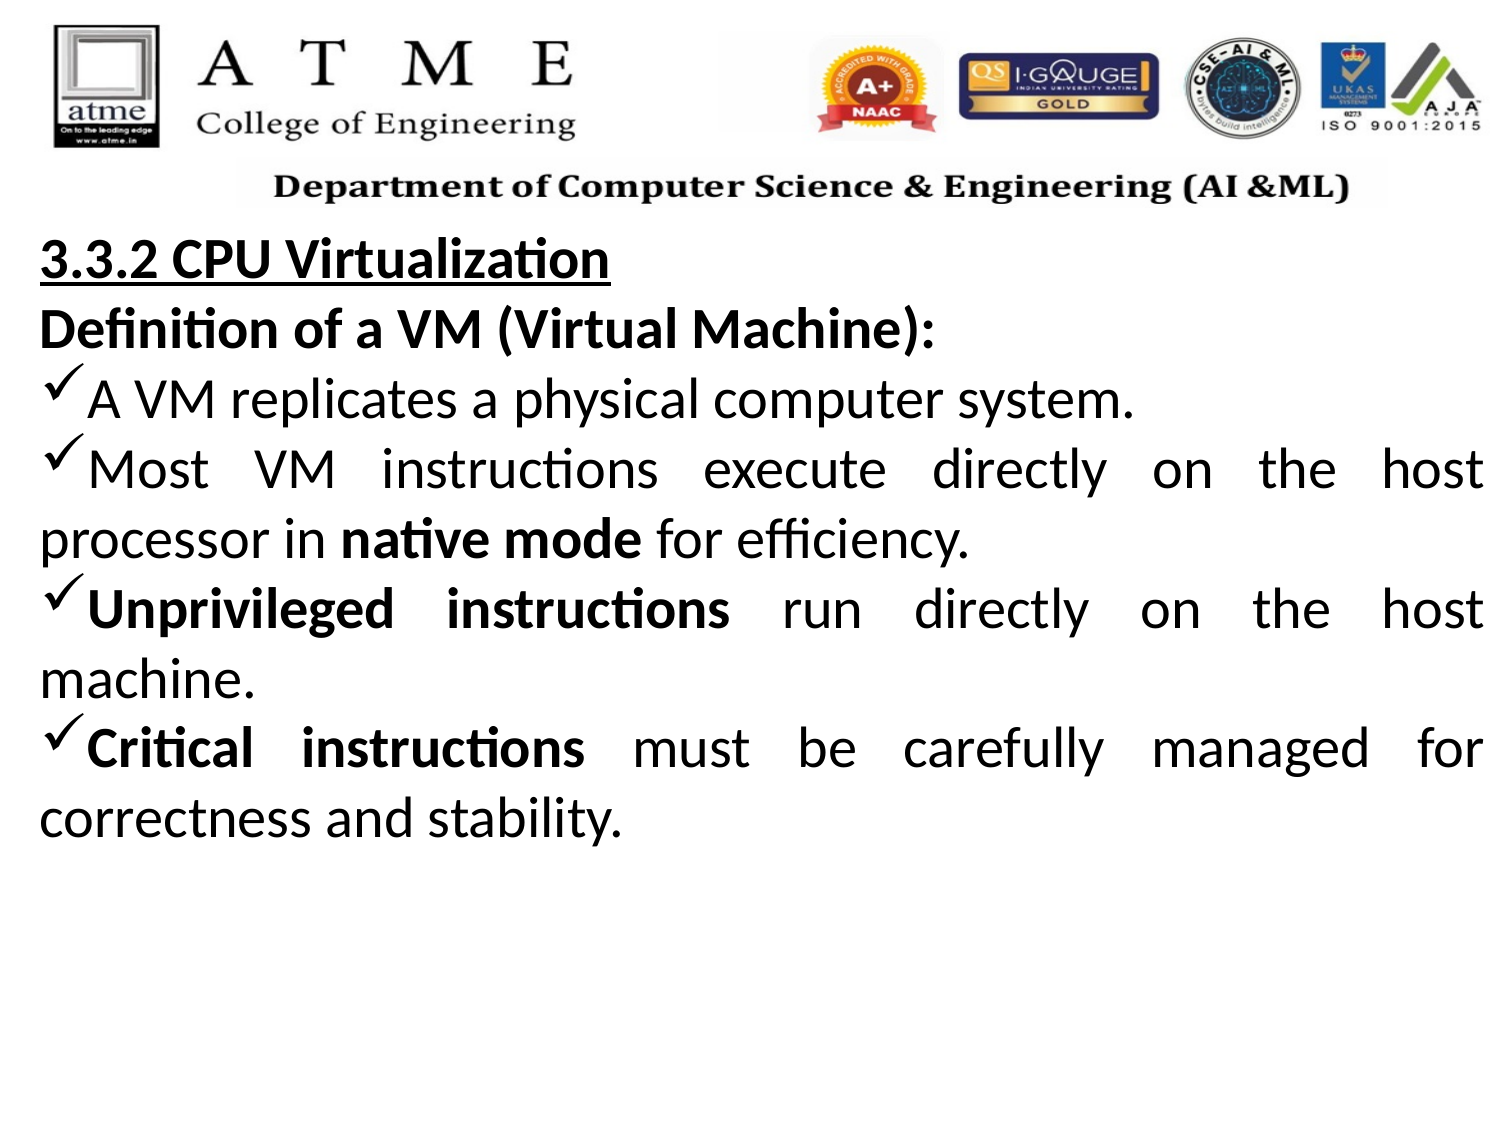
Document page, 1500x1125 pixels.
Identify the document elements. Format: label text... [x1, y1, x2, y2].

picture [24, 0, 1500, 226]
text_box 3.3.2 CPU Virtualization Definition of a VM (Virtual Machine): A VM replicates a physical computer system. Most VM instructions execute directly on the host processor in native mode for efficiency. Unprivileged instructions run directly on the host machine. Critical instructions must be carefully managed for correctness and stability. [24, 232, 1500, 927]
